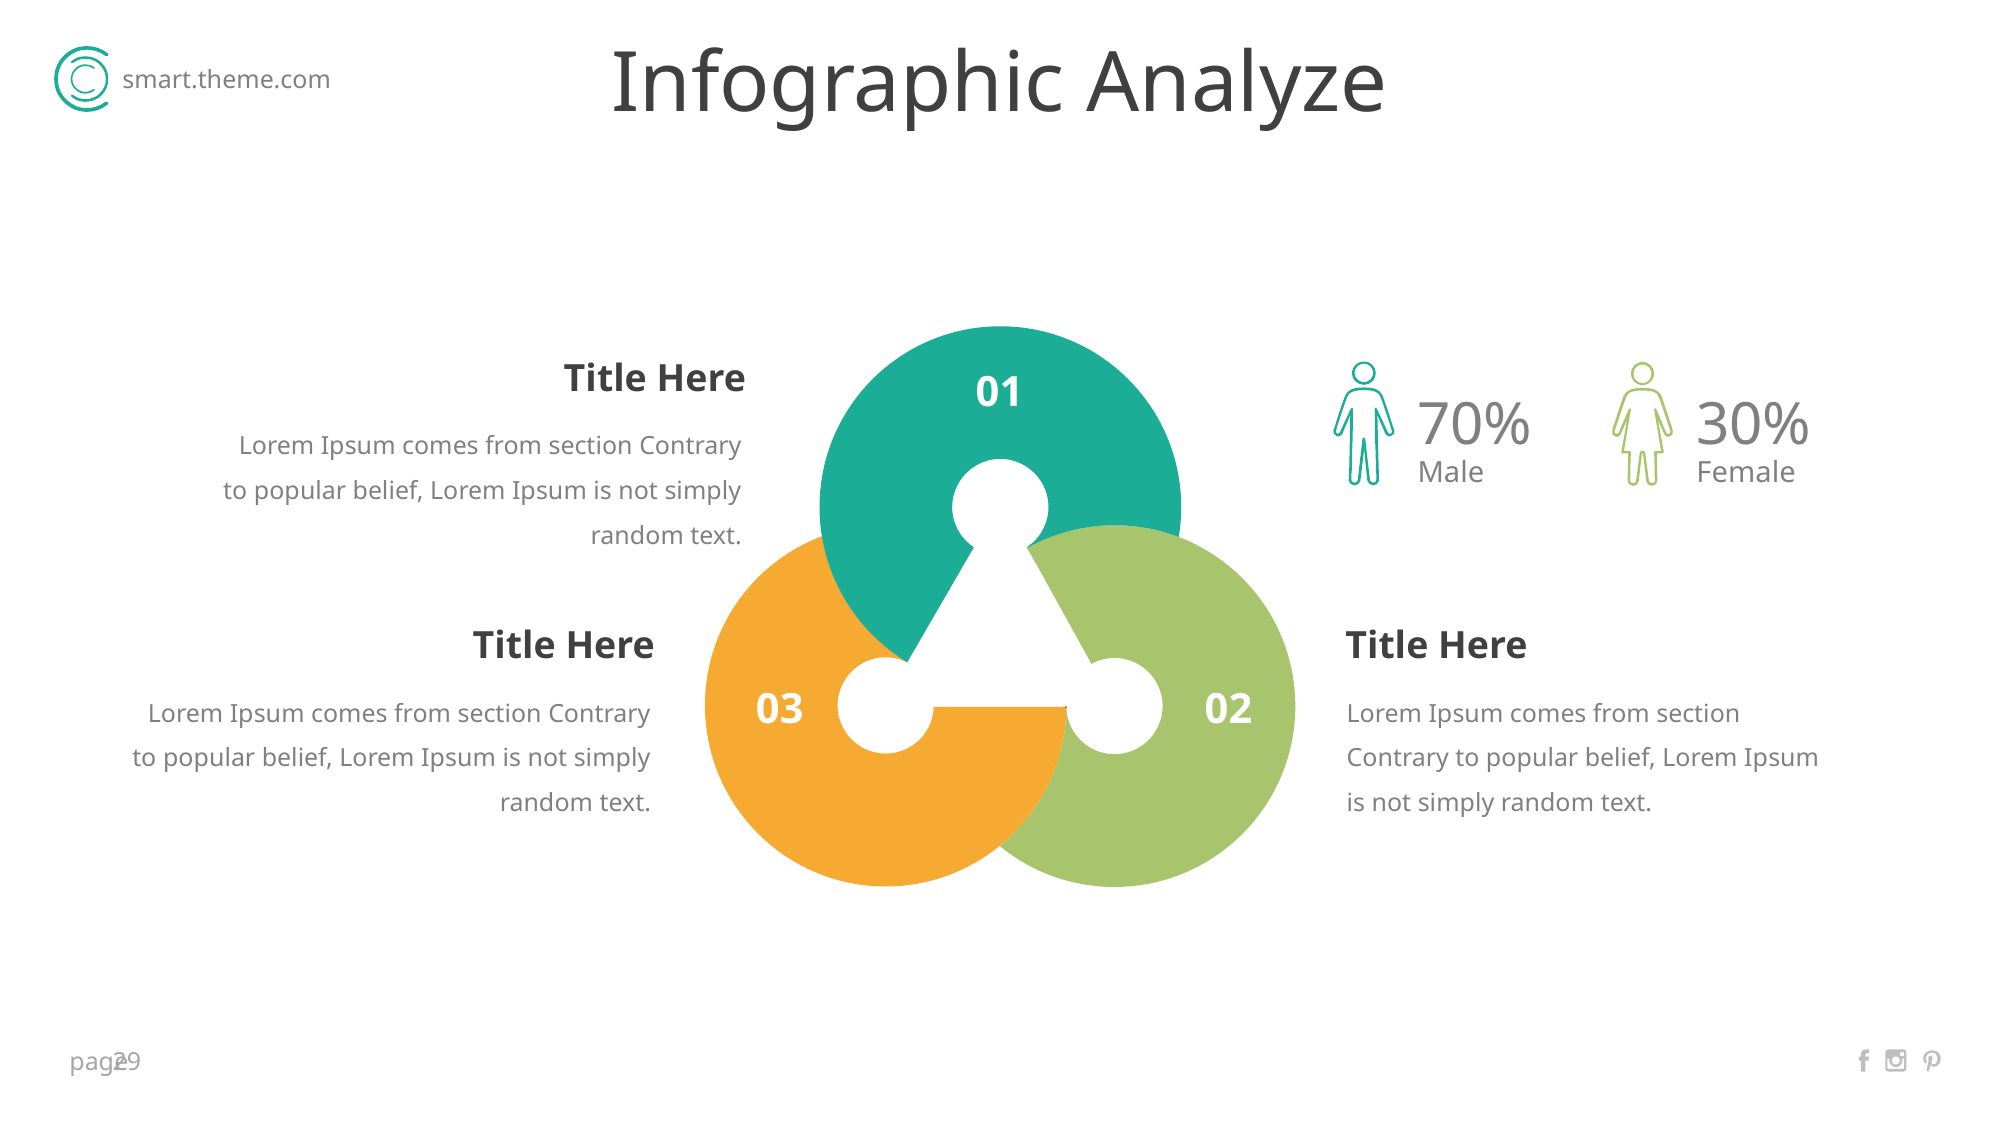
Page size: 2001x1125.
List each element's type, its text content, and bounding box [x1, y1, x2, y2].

text_box [1000, 526, 1296, 887]
text_box [1351, 361, 1376, 385]
text_box Title Here [457, 614, 670, 674]
text_box 30% Female [1681, 387, 1827, 496]
text_box Title Here [548, 346, 761, 407]
text_box [1333, 387, 1395, 486]
text_box [819, 326, 1182, 663]
text_box Lorem Ipsum comes from section Contrary to popular belief, Lorem Ipsum is not simply random text. [1331, 674, 1849, 825]
text_box 70% Male [1402, 387, 1548, 496]
text_box Infographic Analyze [596, 20, 1404, 136]
text_box Lorem Ipsum comes from section Contrary to popular belief, Lorem Ipsum is not simply random text. [112, 674, 666, 825]
text_box Lorem Ipsum comes from section Contrary to popular belief, Lorem Ipsum is not simply random text. [202, 407, 757, 557]
text_box 01 [960, 357, 1039, 423]
text_box 03 [741, 674, 819, 740]
text_box [704, 536, 1067, 887]
text_box [1612, 387, 1673, 486]
text_box [1630, 361, 1655, 386]
text_box Title Here [1330, 614, 1543, 674]
text_box 02 [1189, 674, 1268, 740]
